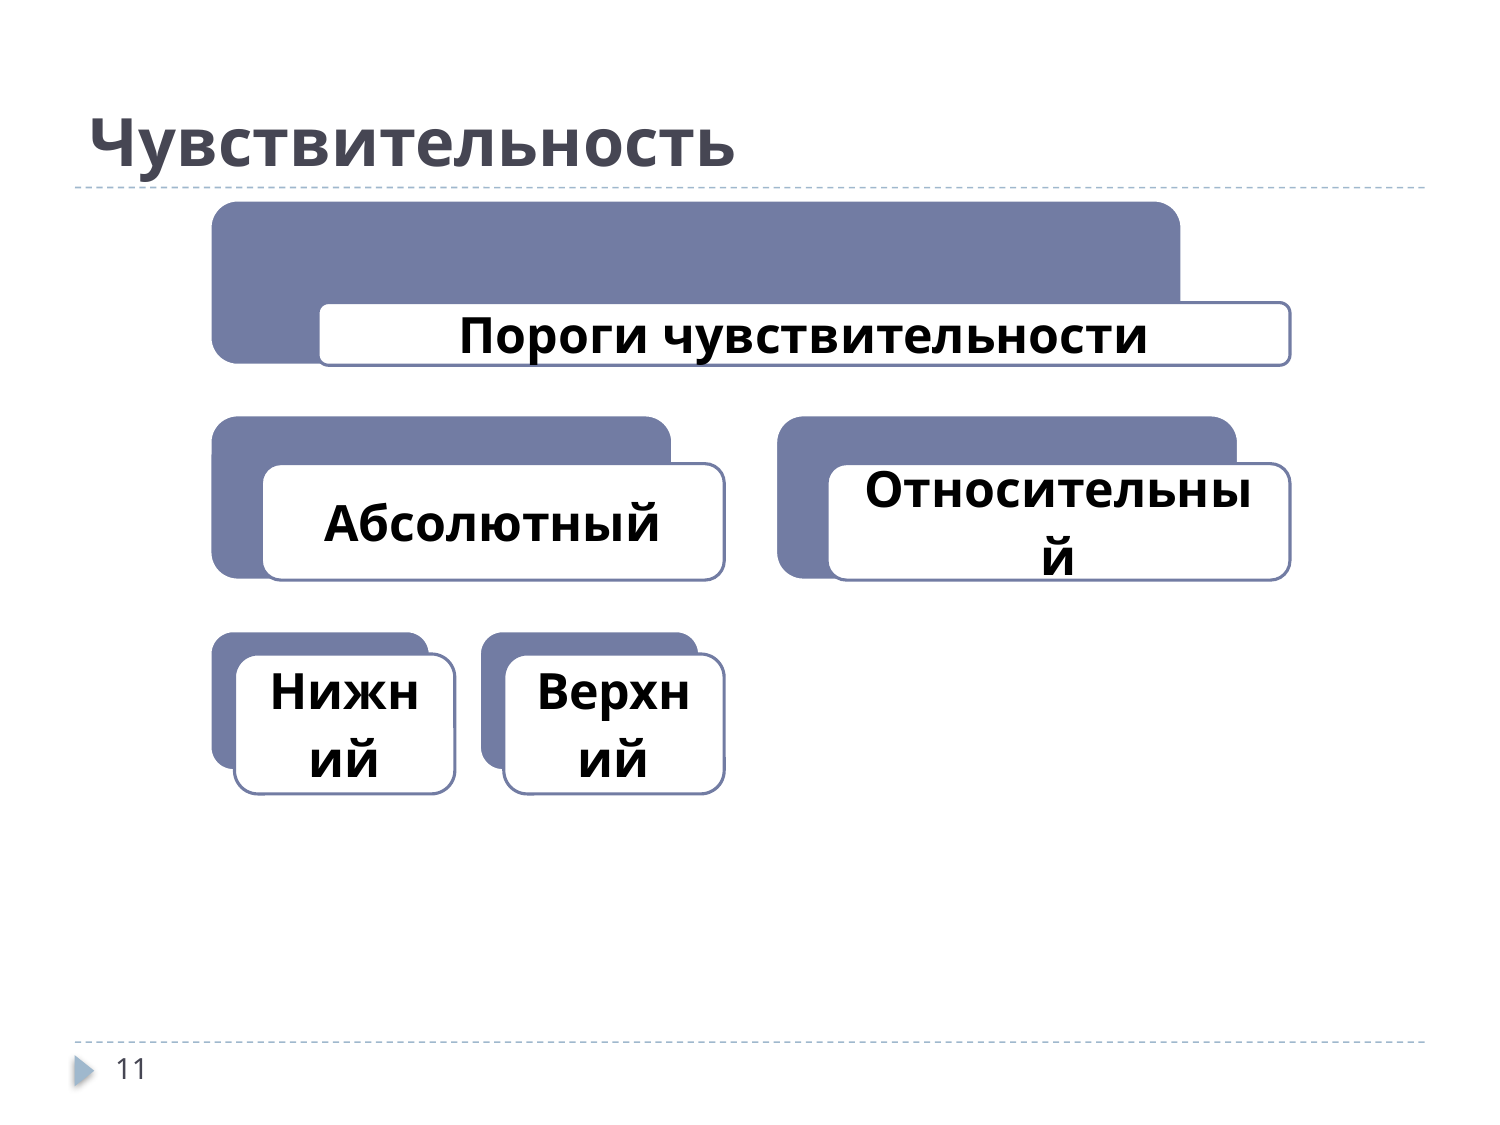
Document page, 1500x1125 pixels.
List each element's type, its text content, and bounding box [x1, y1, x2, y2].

title Чувствительность [75, 24, 1425, 188]
slide_number 11 [100, 1042, 426, 1103]
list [74, 199, 1426, 1011]
